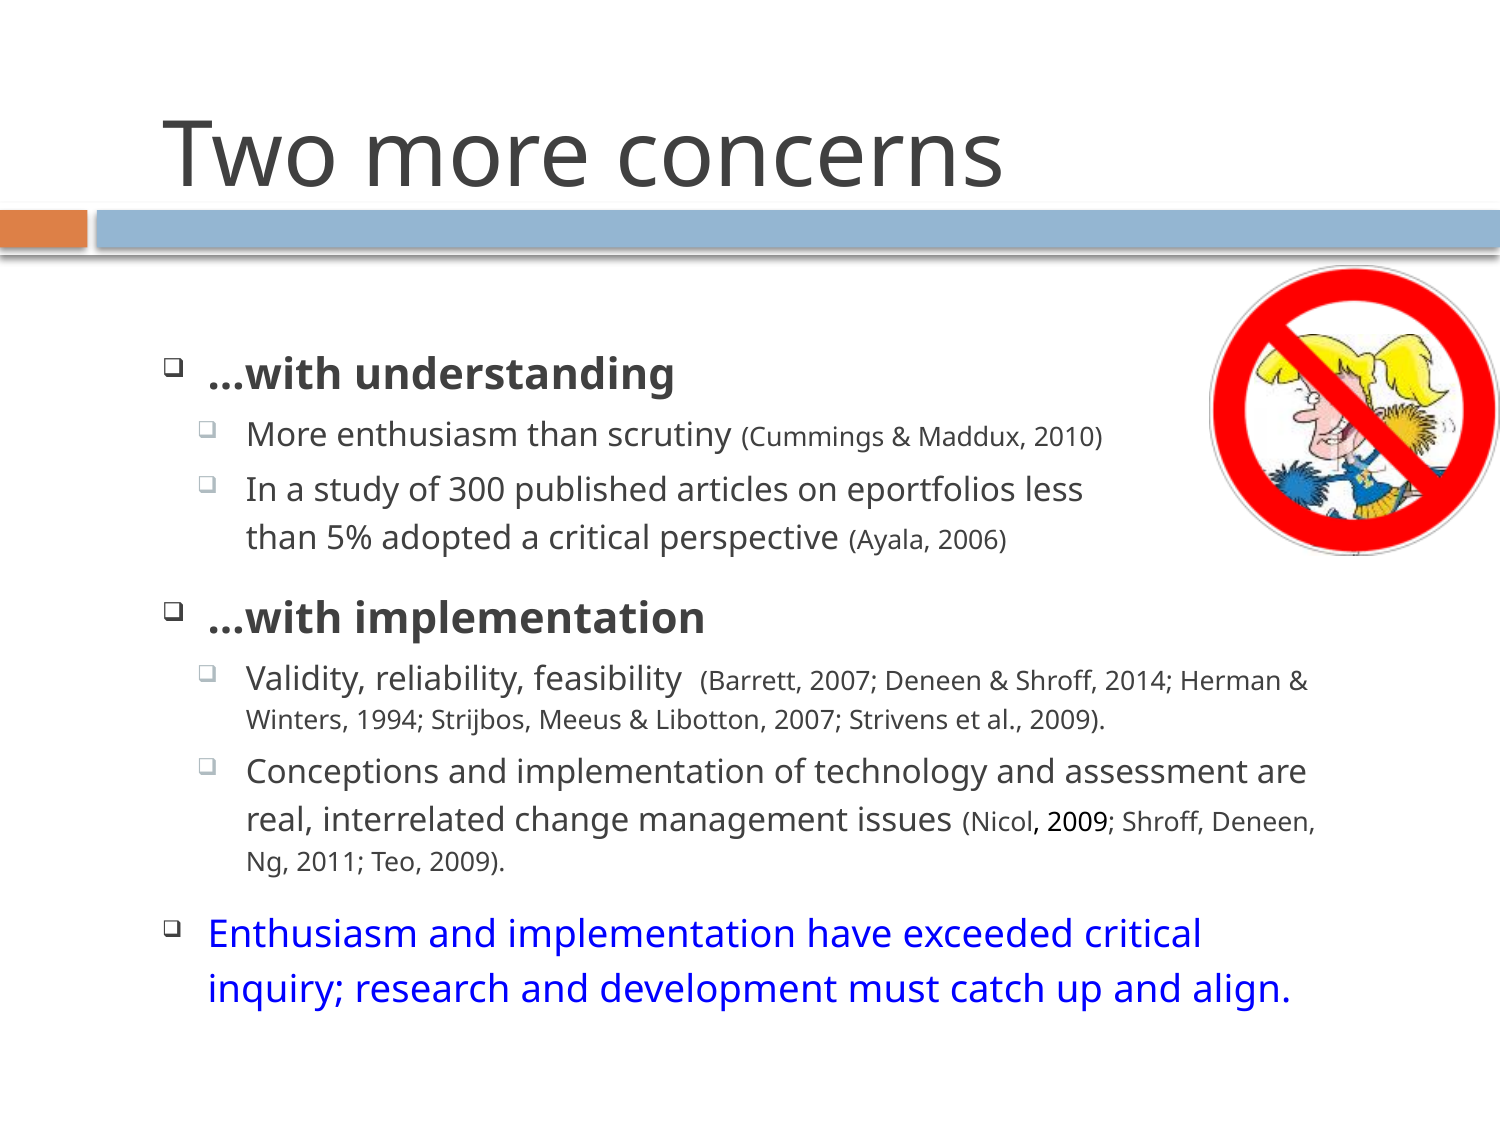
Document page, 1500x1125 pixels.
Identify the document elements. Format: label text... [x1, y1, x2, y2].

title Two more concerns [147, 39, 1353, 259]
list …with understanding More enthusiasm than scrutiny (Cummings & Maddux, 2010) In a study of 300 published articles on eportfolios less than 5% adopted a critical perspective (Ayala, 2006) …with implementation Validity, reliability, feasibility (Barrett, 2007; Deneen & Shroff, 2014; Herman & Winters, 1994; Strijbos, Meeus & Libotton, 2007; Strivens et al., 2009). Conceptions and implementation of technology and assessment are real, interrelated change management issues (Nicol, 2009; Shroff, Deneen, Ng, 2011; Teo, 2009). Enthusiasm and implementation have exceeded critical inquiry; research and development must catch up and align. [147, 259, 1353, 1022]
picture [1209, 265, 1500, 557]
